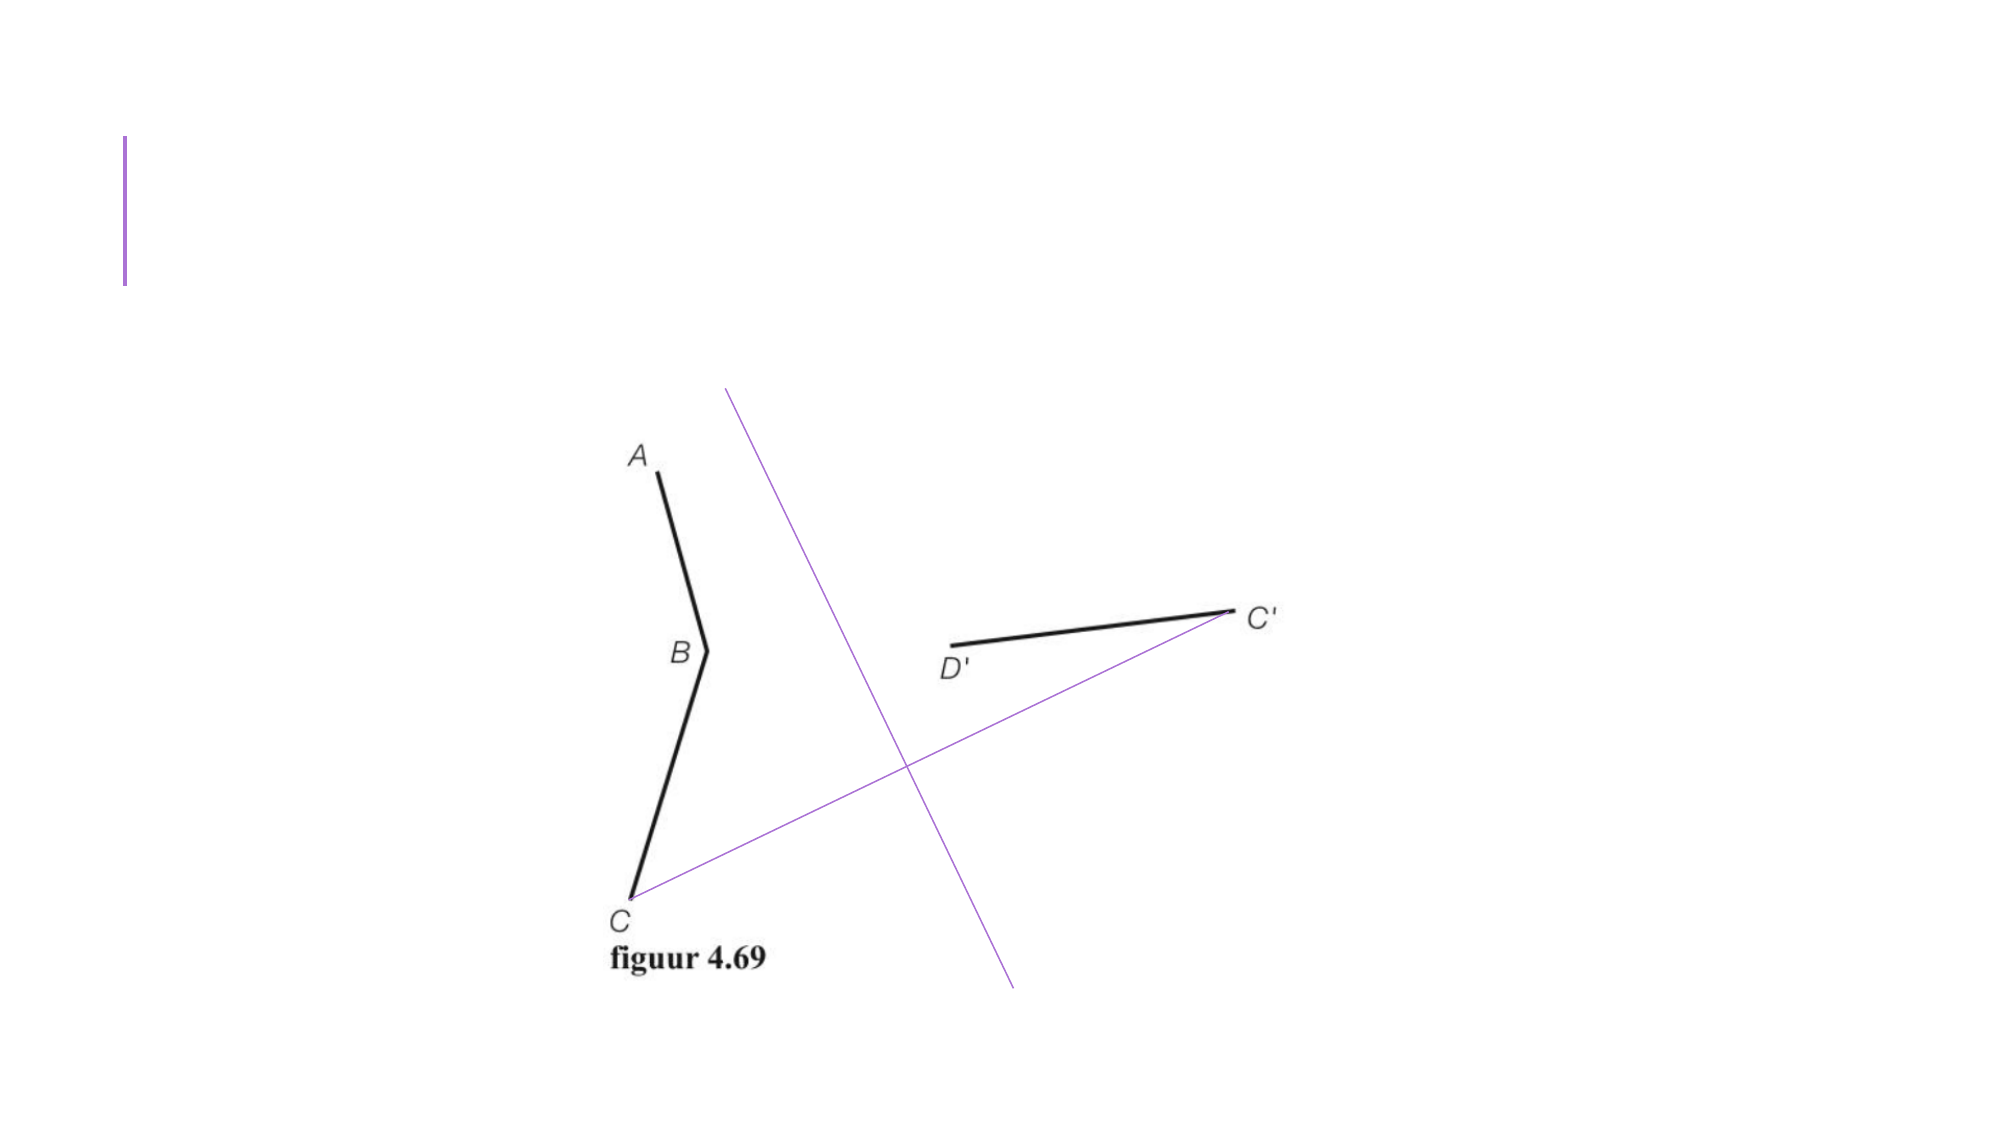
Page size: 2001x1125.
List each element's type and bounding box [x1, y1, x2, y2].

text_box [628, 611, 1229, 901]
list [602, 421, 1328, 989]
text_box [569, 543, 1170, 833]
